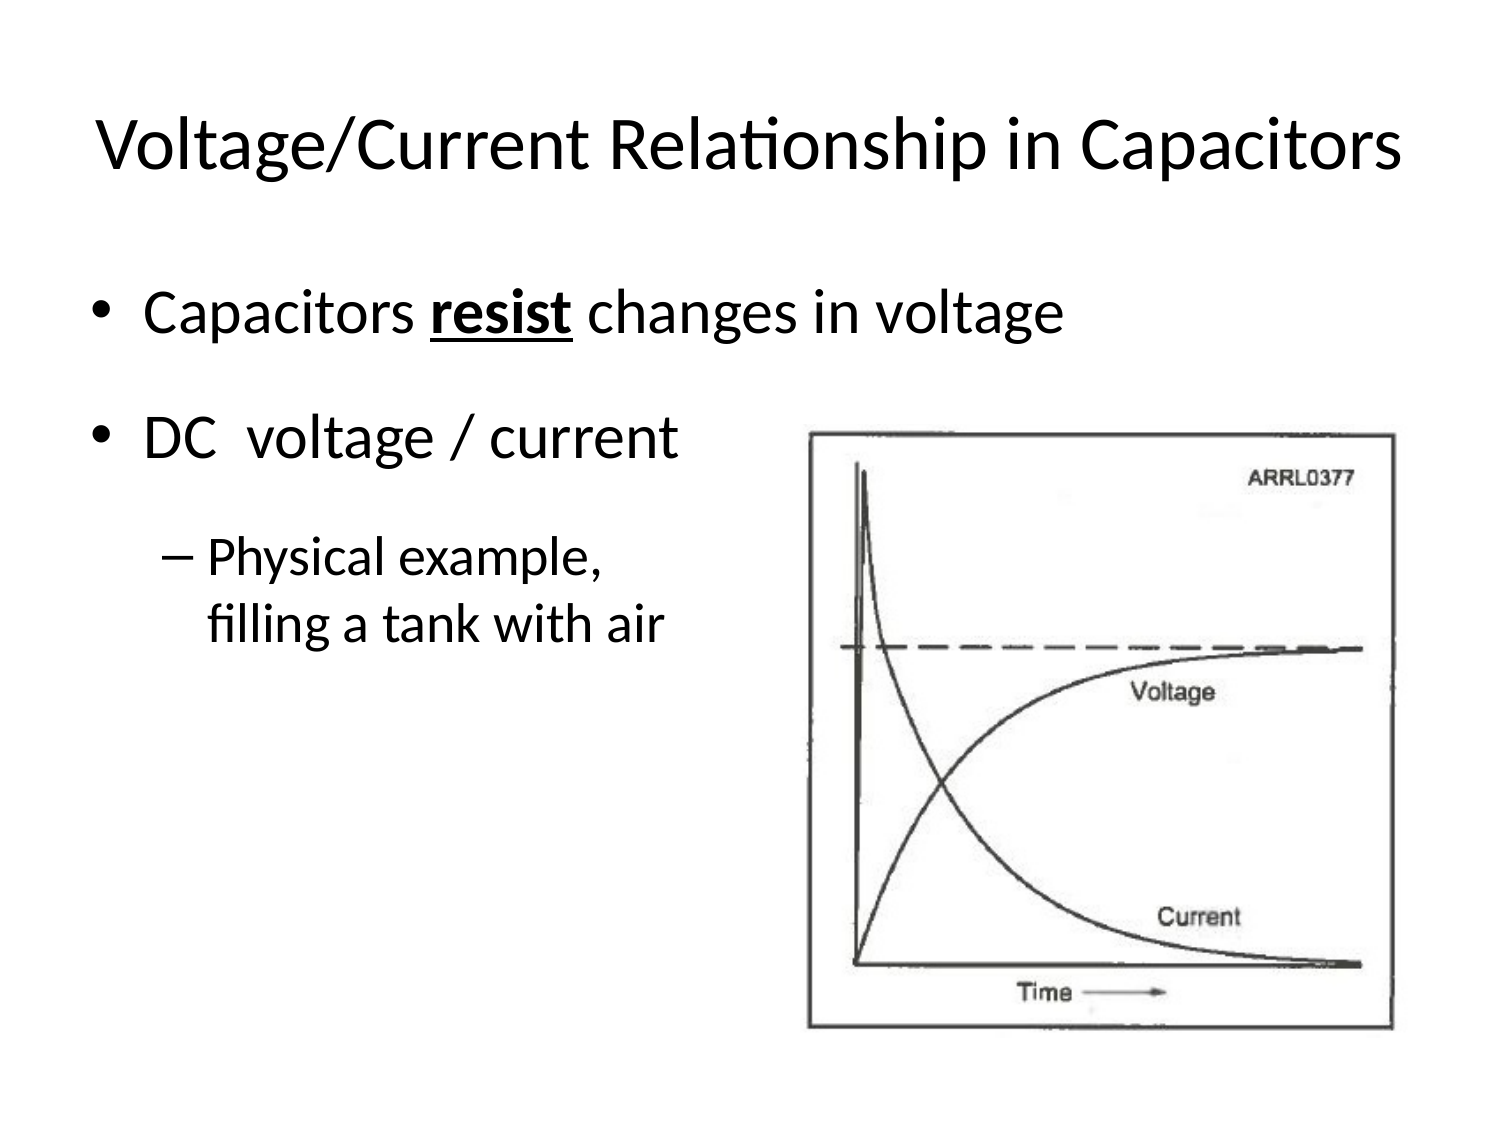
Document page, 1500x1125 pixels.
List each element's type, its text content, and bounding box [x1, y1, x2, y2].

list Capacitors resist changes in voltage DC voltage / current Physical example, filling a tank with air [75, 262, 1425, 663]
picture [799, 424, 1411, 1038]
title Voltage/Current Relationship in Capacitors [75, 45, 1425, 233]
